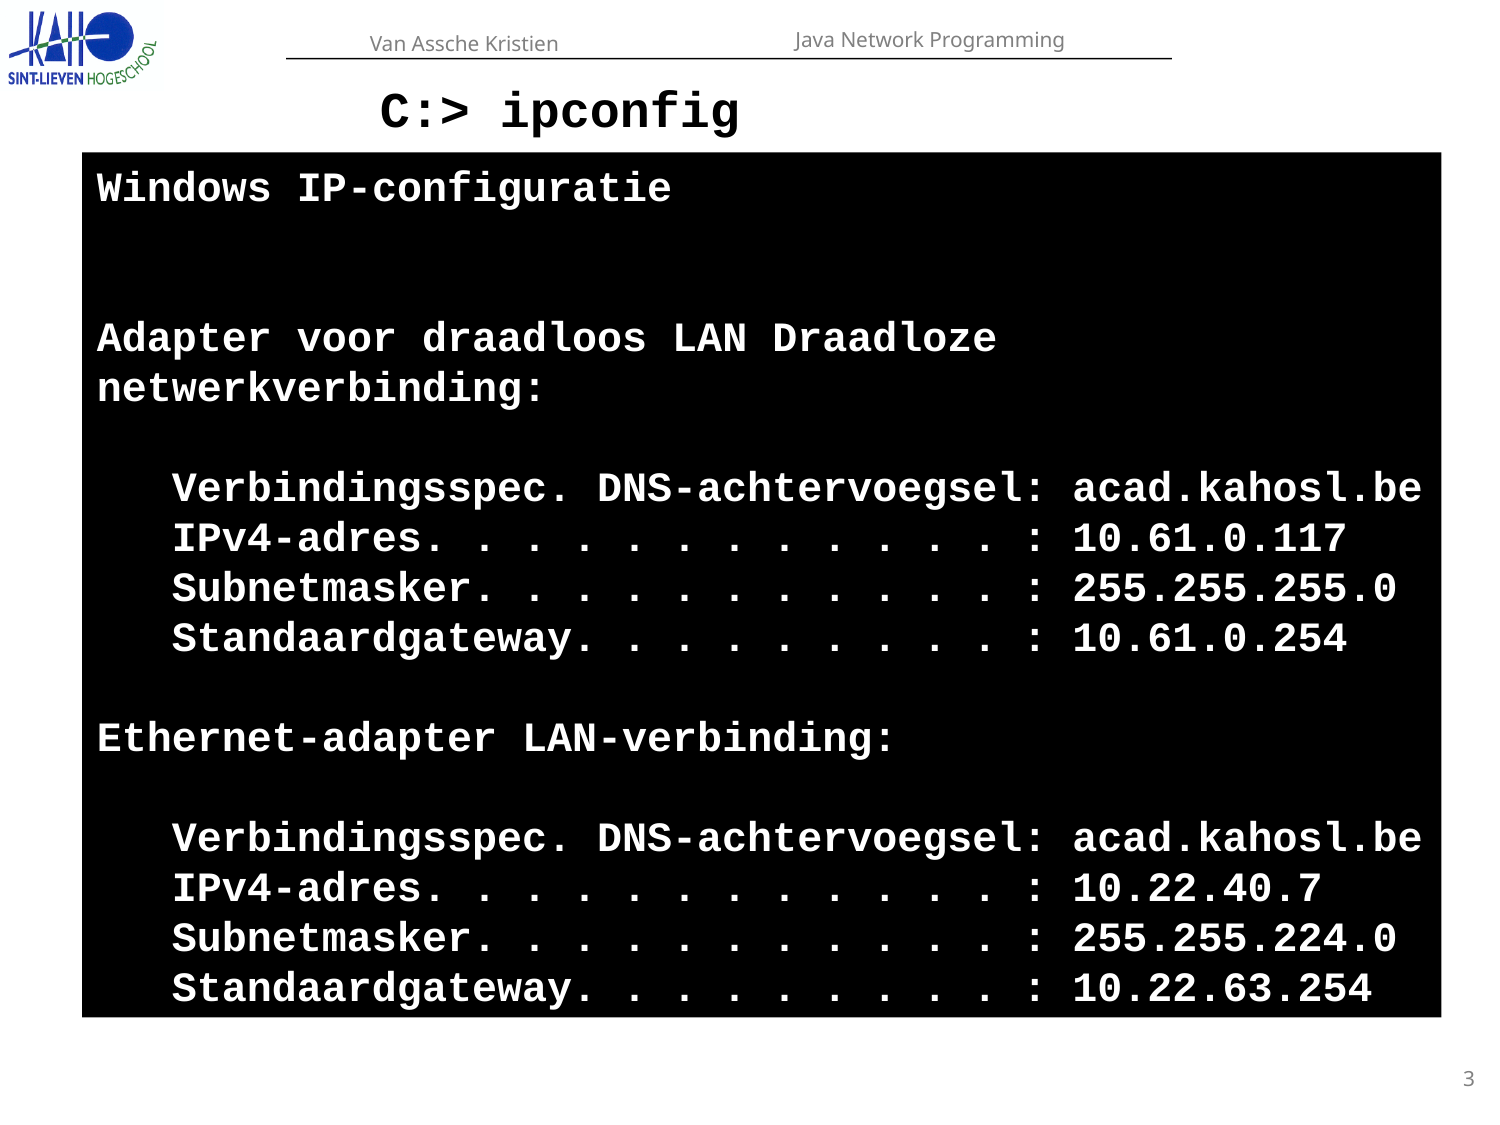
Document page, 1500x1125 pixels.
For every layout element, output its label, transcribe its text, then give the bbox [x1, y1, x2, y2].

picture [0, 0, 164, 91]
text_box C:> ipconfig [364, 70, 755, 145]
text_box Windows IP-configuratie Adapter voor draadloos LAN Draadloze netwerkverbinding: Verbindingsspec. DNS-achtervoegsel: acad.kahosl.be IPv4-adres. . . . . . . . . . . . : 10.61.0.117 Subnetmasker. . . . . . . . . . . : 255.255.255.0 Standaardgateway. . . . . . . . . : 10.61.0.254 Ethernet-adapter LAN-verbinding: Verbindingsspec. DNS-achtervoegsel: acad.kahosl.be IPv4-adres. . . . . . . . . . . . : 10.22.40.7 Subnetmasker. . . . . . . . . . . : 255.255.224.0 Standaardgateway. . . . . . . . . : 10.22.63.254 [82, 152, 1442, 1018]
